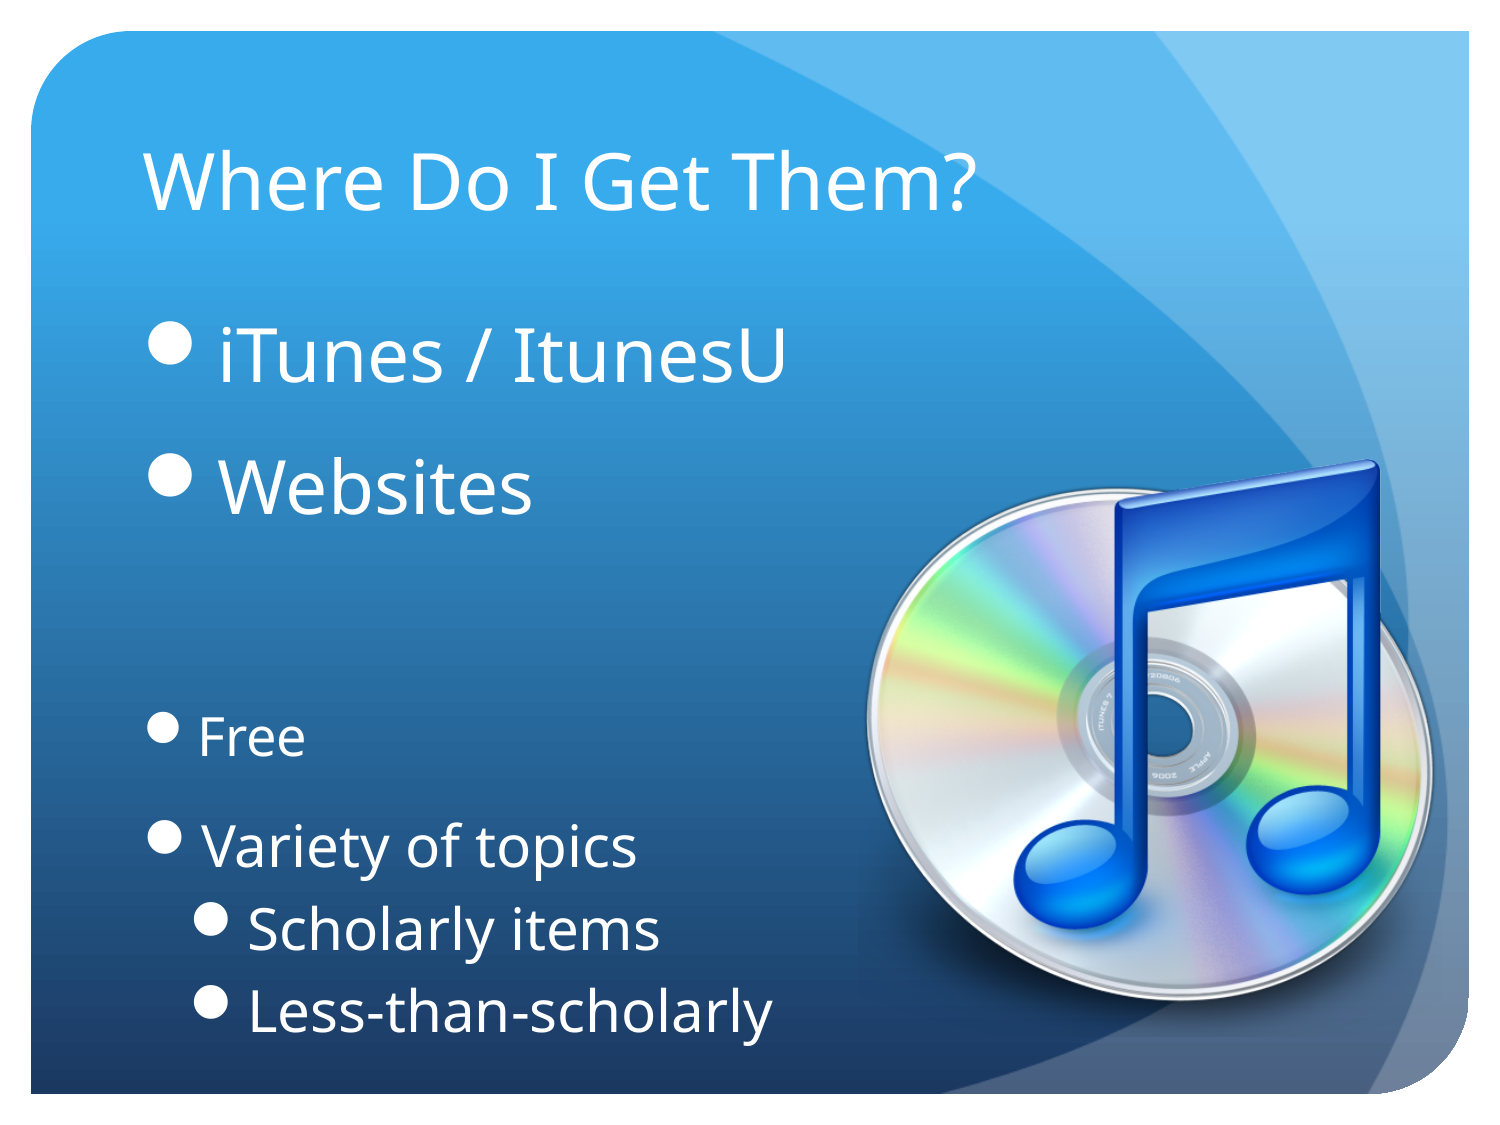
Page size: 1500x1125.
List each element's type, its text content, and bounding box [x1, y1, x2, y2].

title Where Do I Get Them? [127, 62, 1372, 234]
list iTunes / ItunesU Websites Free Variety of topics Scholarly items Less-than-scholarly [127, 299, 1372, 991]
picture [24, 30, 1473, 1094]
